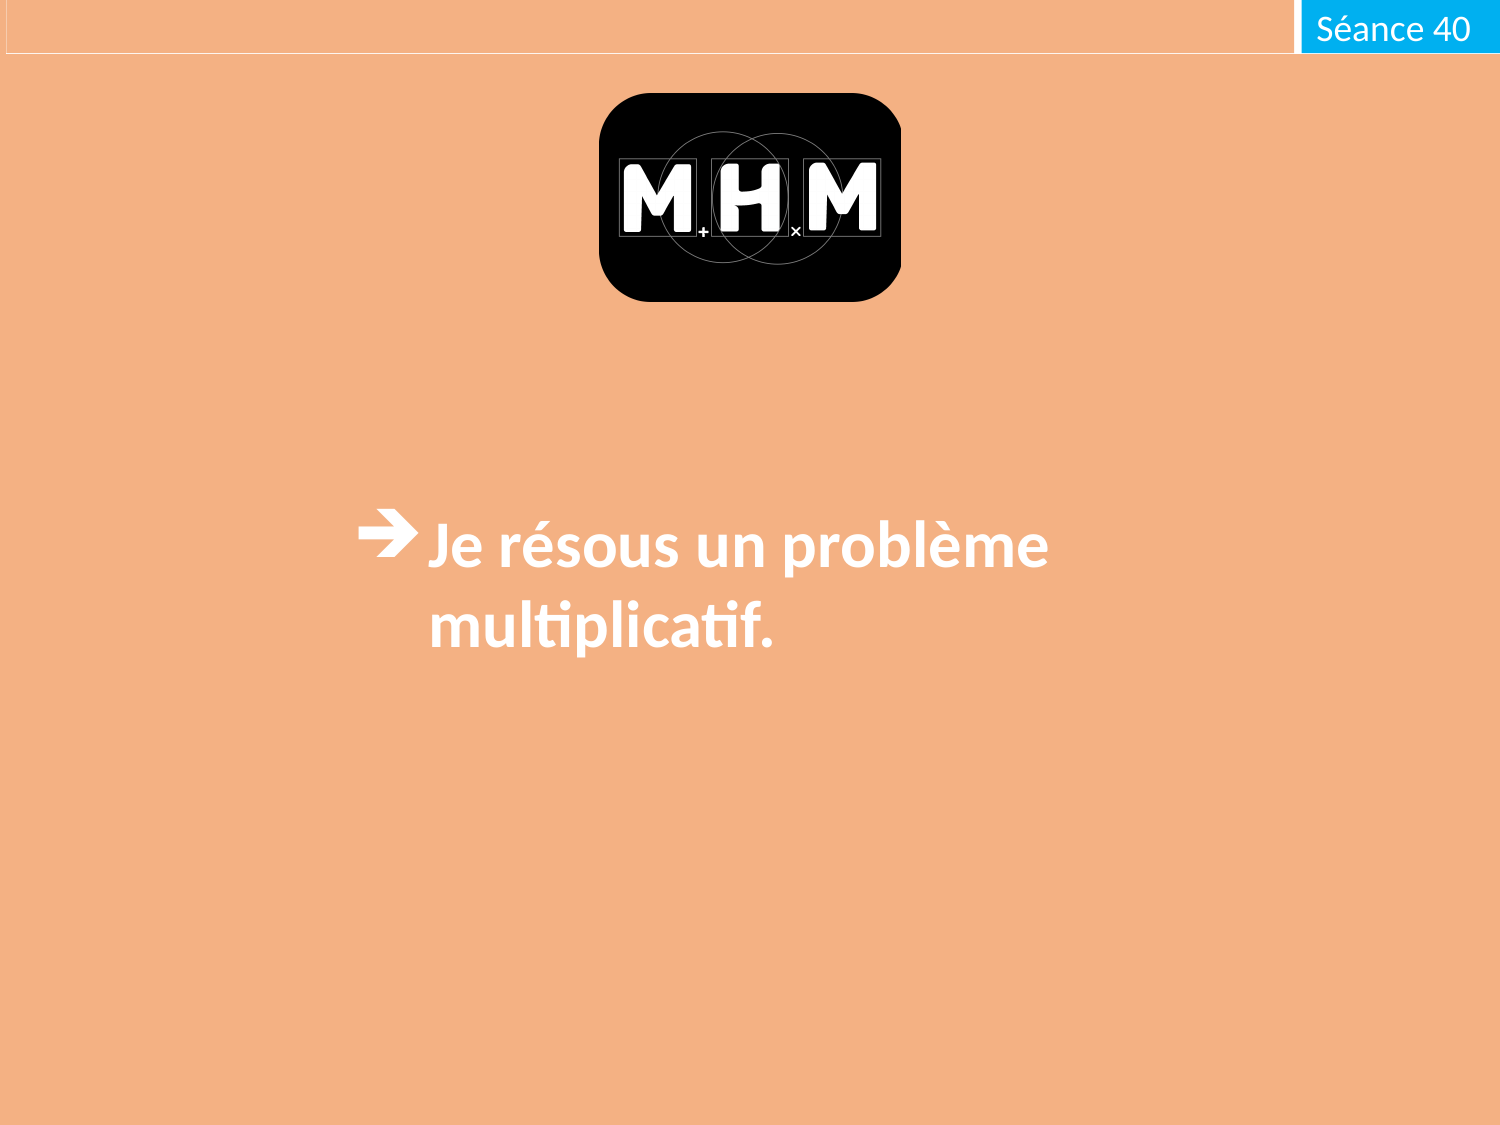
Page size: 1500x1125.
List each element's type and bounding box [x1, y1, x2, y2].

text_box [0, 54, 1500, 1125]
